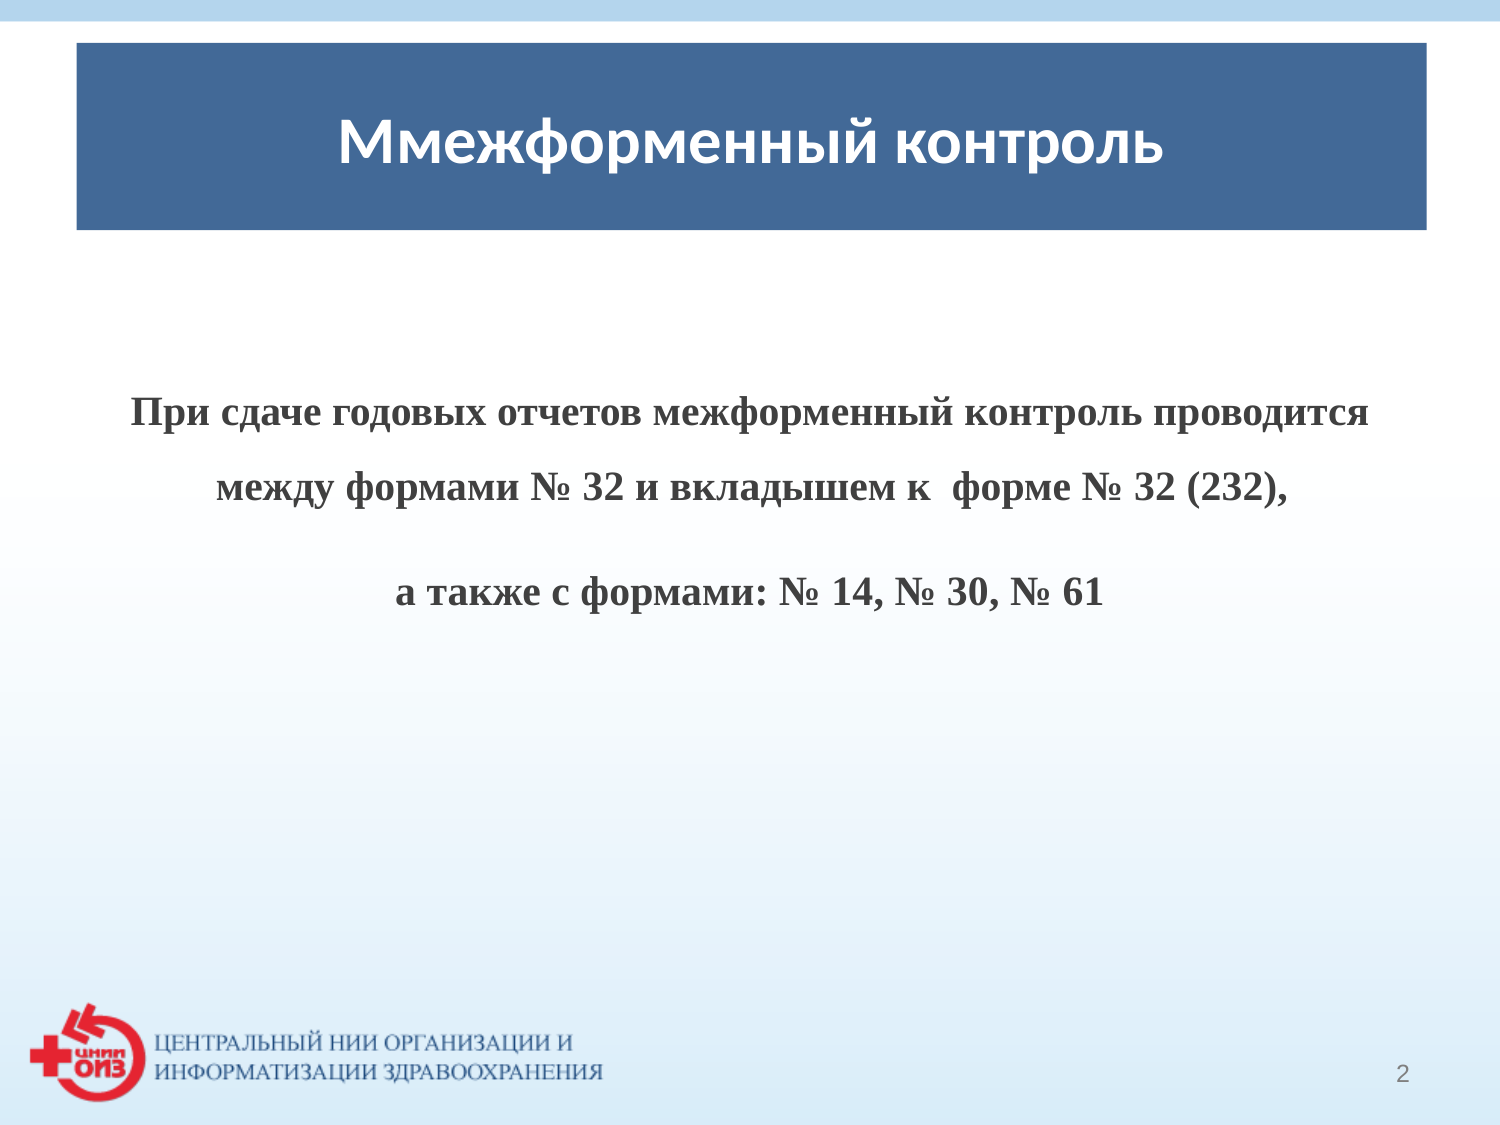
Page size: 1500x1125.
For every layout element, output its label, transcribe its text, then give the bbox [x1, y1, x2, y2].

picture [0, 0, 1500, 1125]
slide_number 2 [1074, 1042, 1425, 1103]
list При сдаче годовых отчетов межформенный контроль проводится между формами № 32 и вкладышем к форме № 32 (232), а также с формами: № 14, № 30, № 61 [75, 262, 1425, 1005]
title Ммежформенный контроль [76, 42, 1427, 231]
